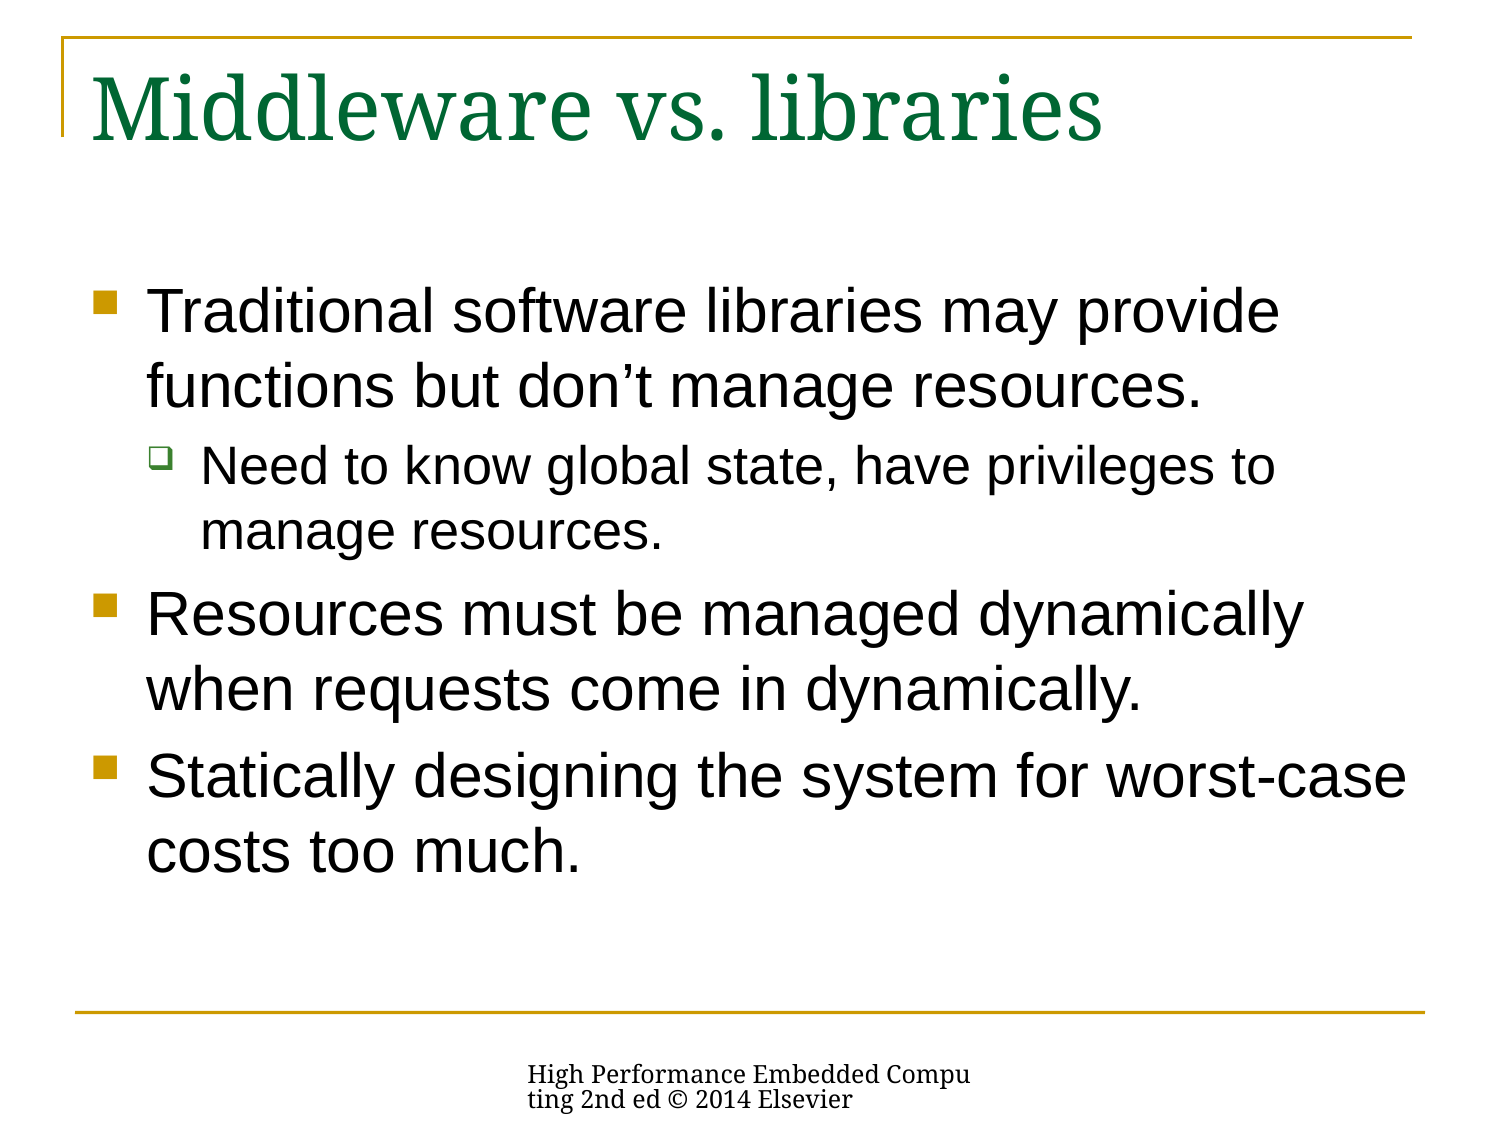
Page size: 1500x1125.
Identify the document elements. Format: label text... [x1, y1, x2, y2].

list Traditional software libraries may provide functions but don’t manage resources. Need to know global state, have privileges to manage resources. Resources must be managed dynamically when requests come in dynamically. Statically designing the system for worst-case costs too much. [75, 262, 1425, 1006]
title Middleware vs. libraries [75, 45, 1425, 233]
footer High Performance Embedded Computing 2nd ed © 2014 Elsevier [512, 1025, 988, 1100]
